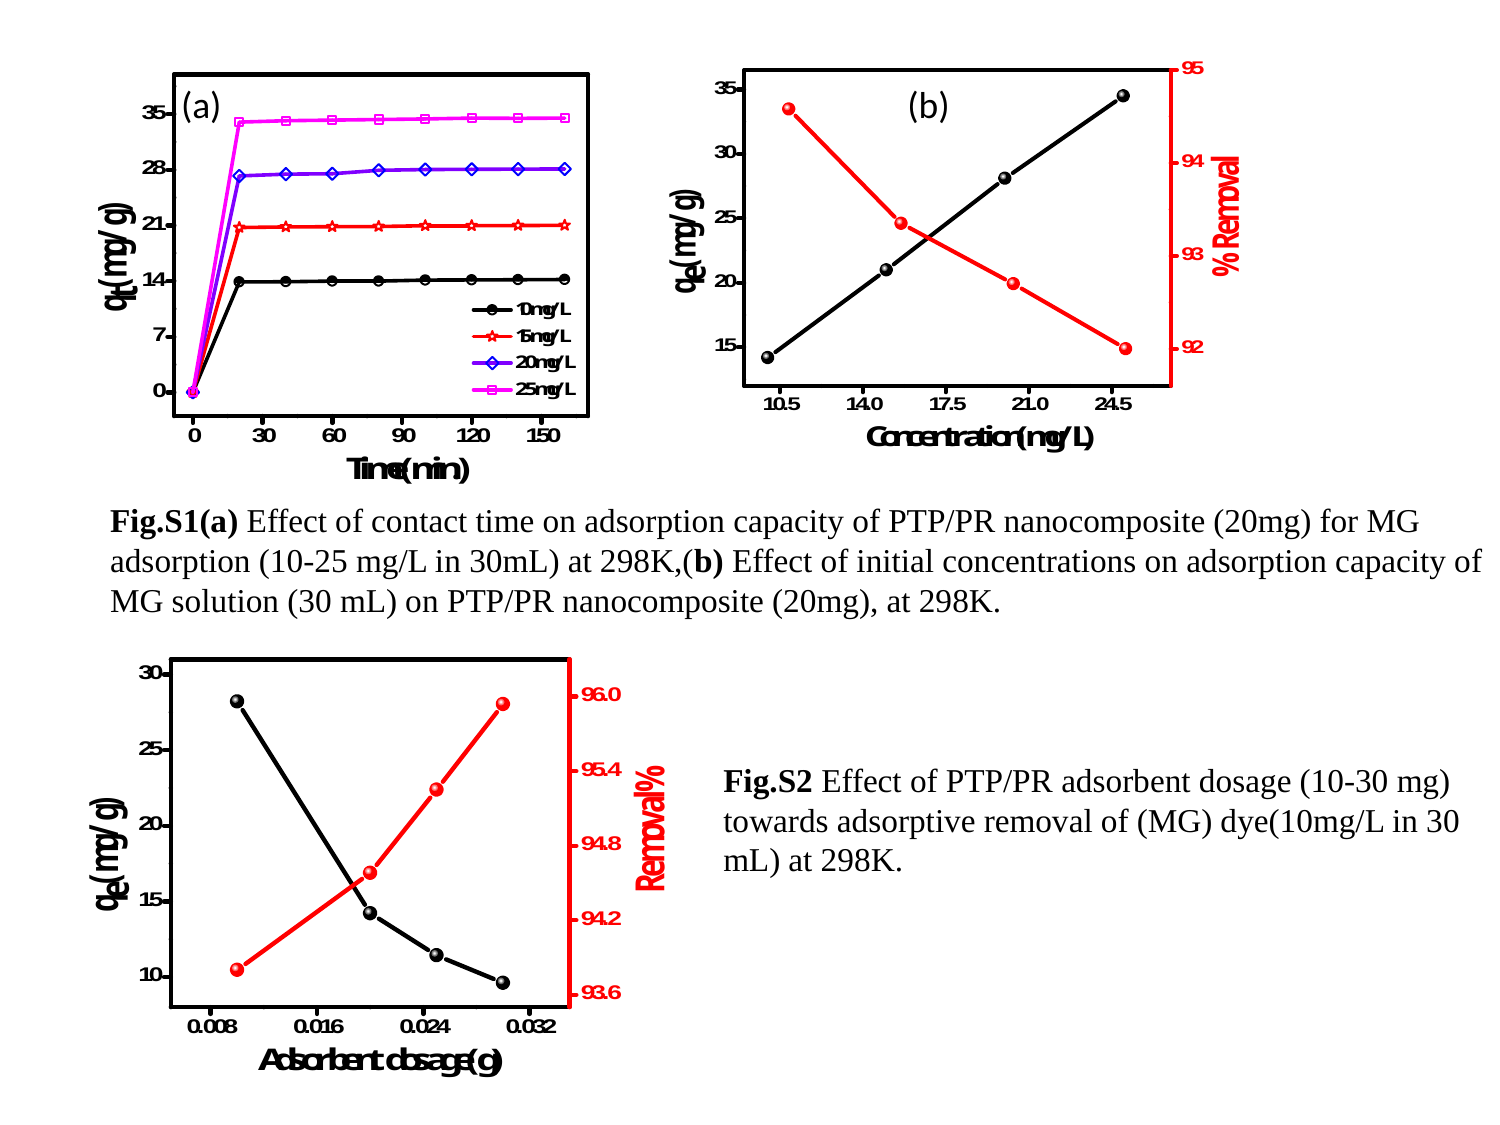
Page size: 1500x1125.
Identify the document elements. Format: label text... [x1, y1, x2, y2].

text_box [17, 609, 696, 1086]
text_box Fig.S2 Effect of PTP/PR adsorbent dosage (10-30 mg) towards adsorptive removal of (MG) dye(10mg/L in 30 mL) at 298K. [708, 751, 1500, 886]
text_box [52, 18, 732, 496]
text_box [732, 18, 1259, 460]
text_box Fig.S1(a) Effect of contact time on adsorption capacity of PTP/PR nanocomposite (20mg) for MG adsorption (10-25 mg/L in 30mL) at 298K,(b) Effect of initial concentrations on adsorption capacity of MG solution (30 mL) on PTP/PR nanocomposite (20mg), at 298K. [95, 491, 1500, 627]
